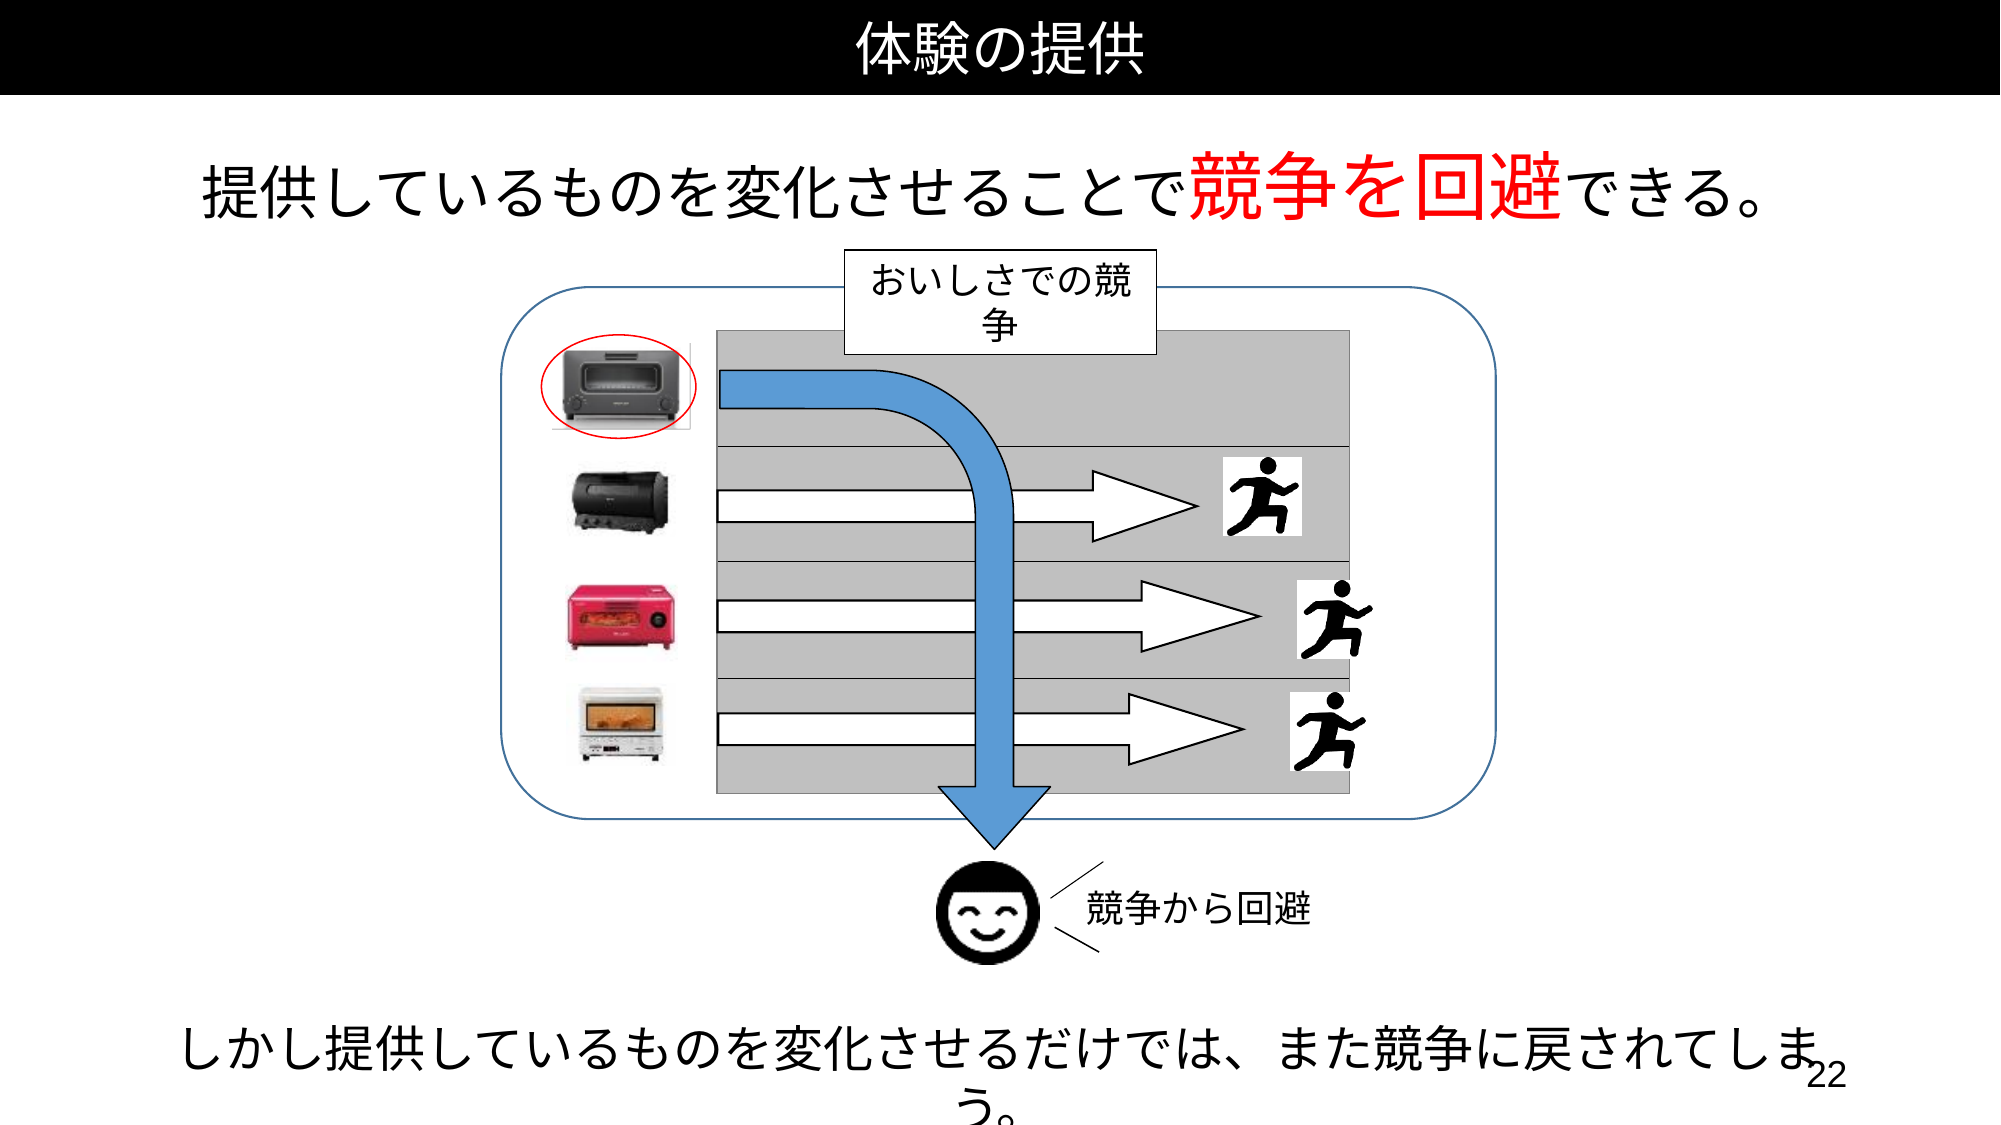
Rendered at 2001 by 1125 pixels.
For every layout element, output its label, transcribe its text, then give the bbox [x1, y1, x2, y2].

slide_number 22 [1412, 1042, 1863, 1103]
text_box 競争から回避 [1072, 877, 1327, 938]
picture [1297, 580, 1376, 659]
picture [1222, 457, 1302, 537]
text_box 提供しているものを変化させることで競争を回避できる。 [186, 131, 1810, 237]
text_box 体験の提供 [0, 0, 2000, 95]
text_box しかし提供しているものを変化させるだけでは、また競争に戻されてしまう。 [157, 1010, 1839, 1125]
text_box [577, 334, 661, 343]
text_box おいしさでの競争 [844, 249, 1157, 294]
text_box [541, 360, 552, 413]
picture [565, 560, 678, 674]
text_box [691, 294, 1374, 828]
picture [936, 861, 1040, 965]
text_box [579, 431, 659, 439]
text_box [1157, 287, 1496, 820]
text_box [501, 287, 844, 820]
picture [552, 343, 692, 431]
picture [1290, 692, 1369, 771]
picture [566, 683, 676, 766]
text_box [1054, 927, 1100, 953]
text_box [975, 828, 1014, 850]
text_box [1050, 861, 1104, 899]
picture [566, 461, 676, 544]
